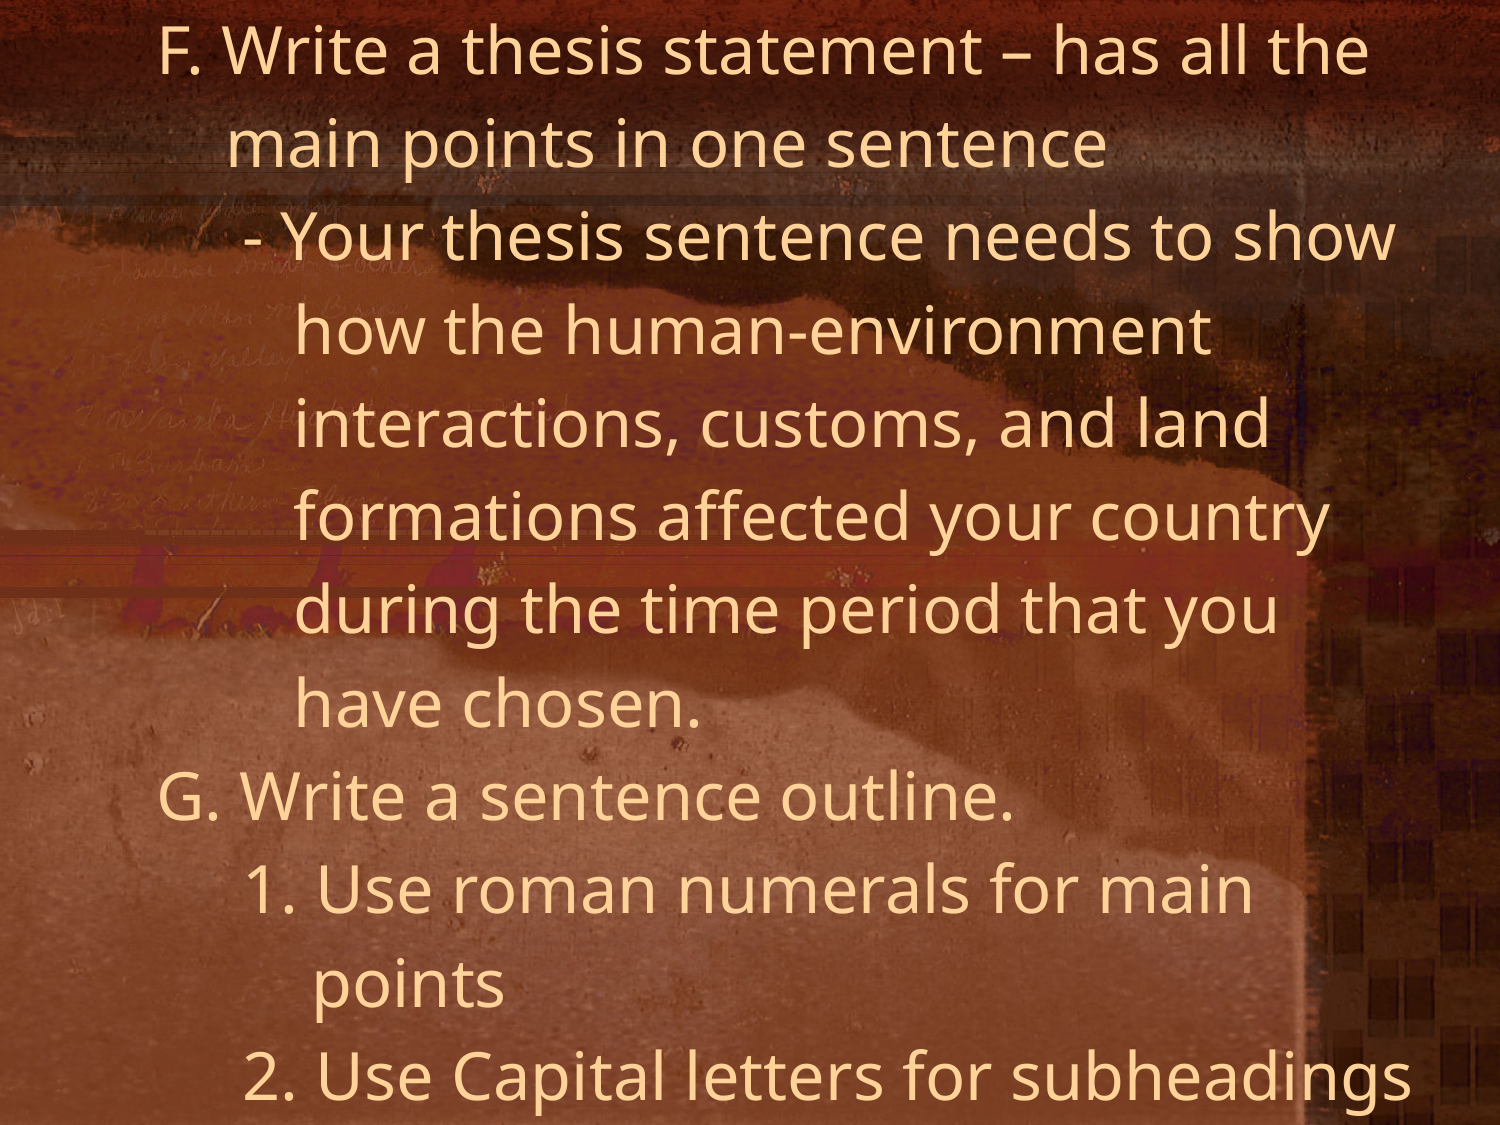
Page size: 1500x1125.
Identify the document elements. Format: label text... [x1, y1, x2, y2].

picture [0, 0, 1500, 1125]
list F. Write a thesis statement – has all the main points in one sentence - Your thesis sentence needs to show how the human-environment interactions, customs, and land formations affected your country during the time period that you have chosen. G. Write a sentence outline. 1. Use roman numerals for main points 2. Use Capital letters for subheadings [37, 0, 1463, 1088]
